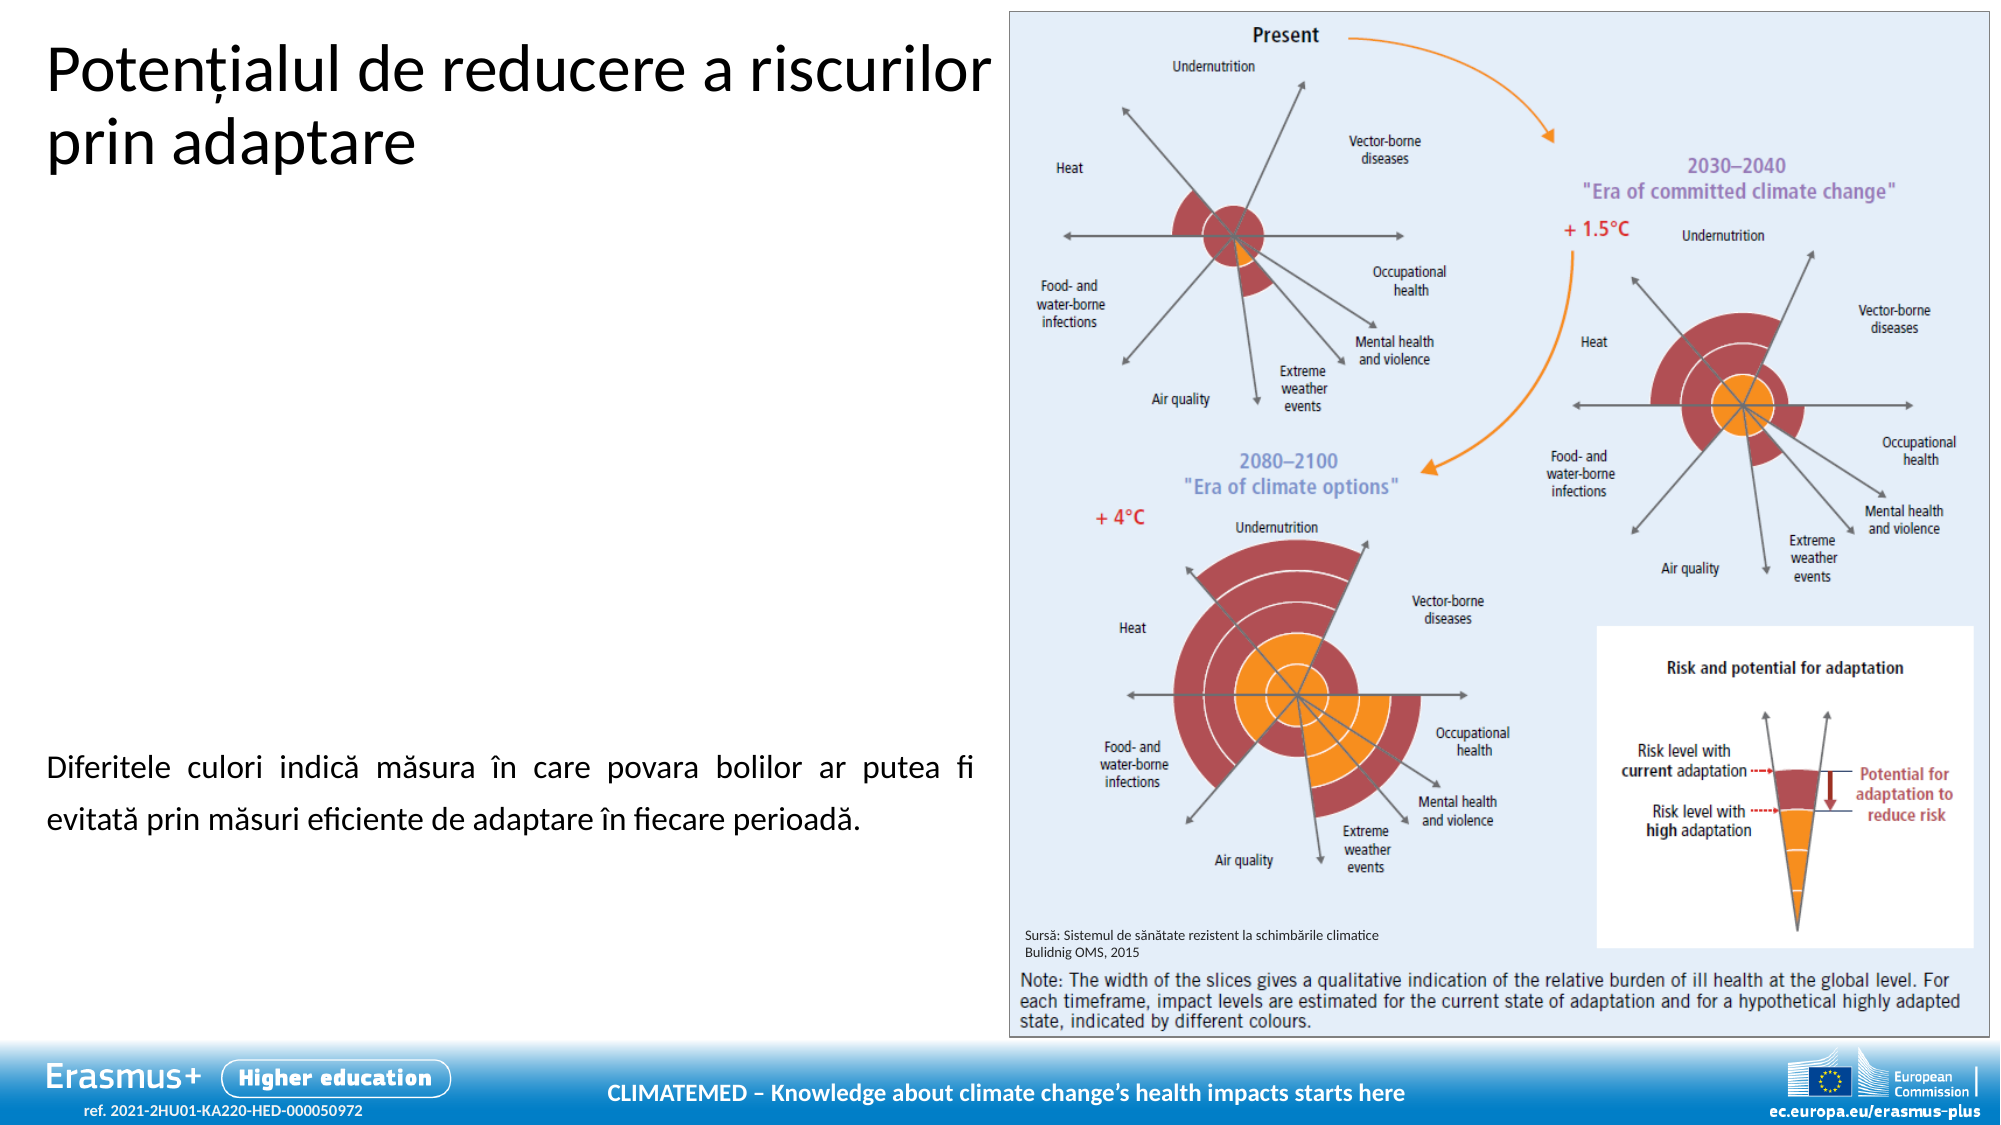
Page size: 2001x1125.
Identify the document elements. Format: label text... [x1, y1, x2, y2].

picture [0, 12, 2000, 1125]
title Potențialul de reducere a riscurilor prin adaptare [31, 25, 1009, 187]
list Diferitele culori indică măsura în care povara bolilor ar putea fi evitată prin măsuri eficiente de adaptare în fiecare perioadă. [31, 725, 992, 880]
